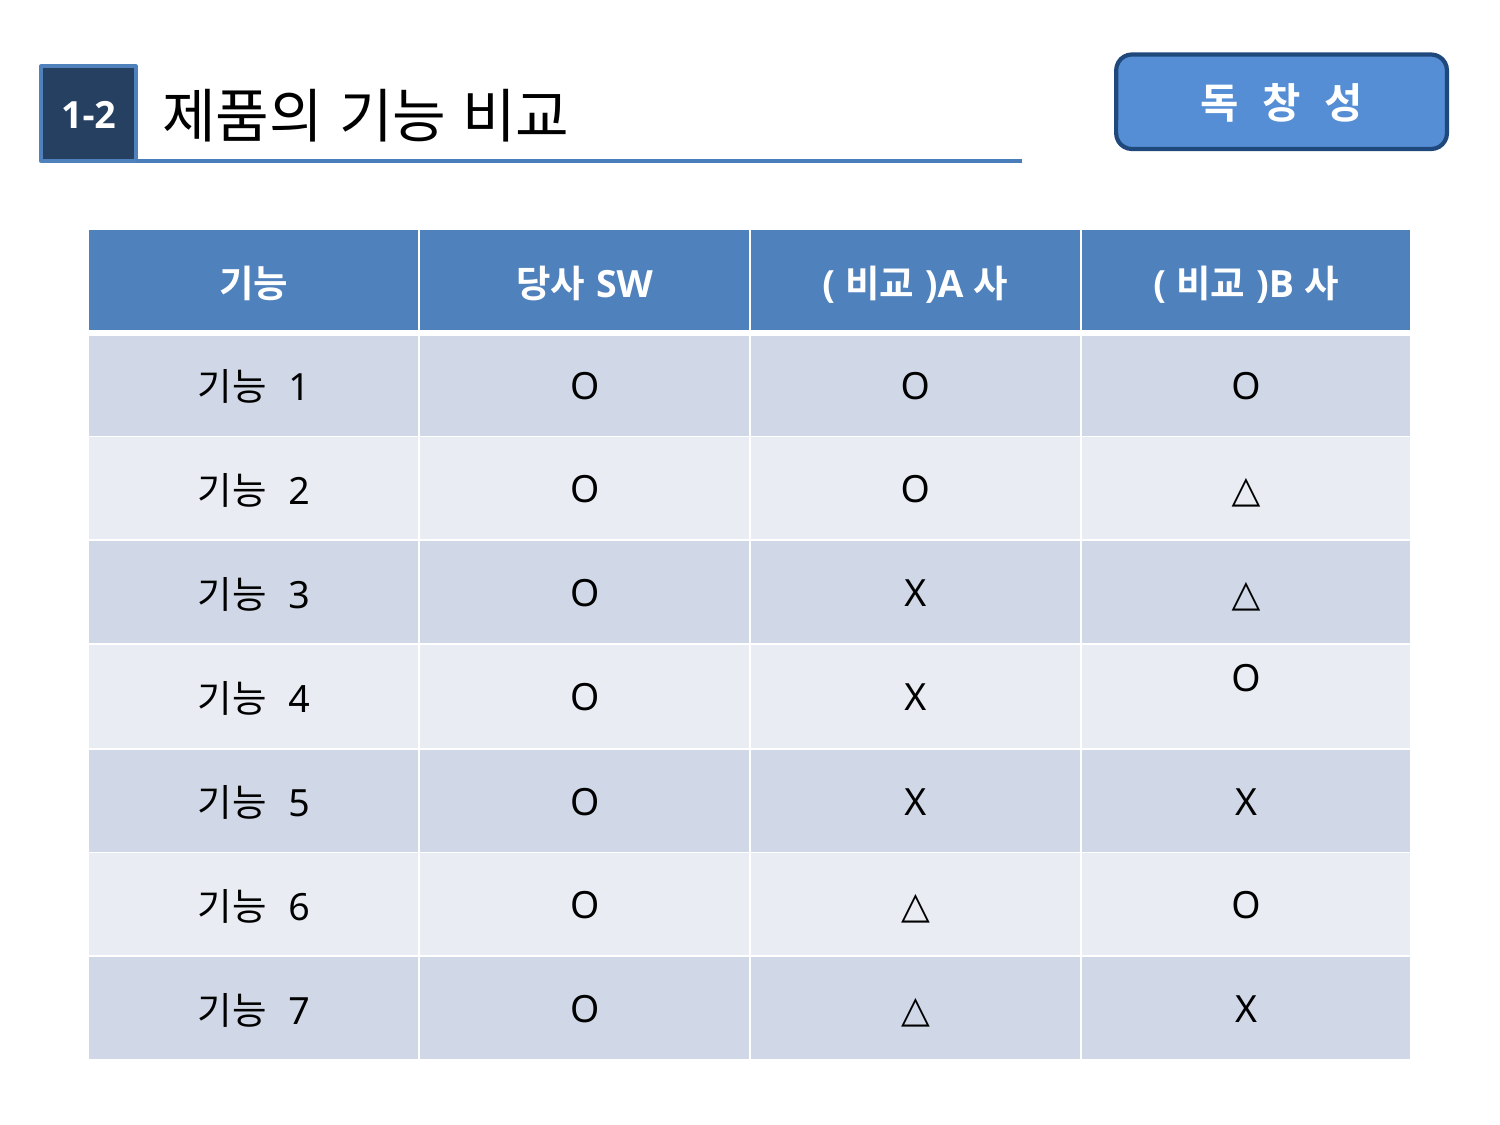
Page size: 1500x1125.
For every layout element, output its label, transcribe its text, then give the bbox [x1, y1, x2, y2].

table_cell O [1082, 645, 1410, 748]
table_cell △ [1082, 437, 1410, 539]
table_cell O [420, 750, 749, 852]
table_cell △ [751, 853, 1080, 955]
table_cell O [751, 437, 1080, 539]
table_header 기능 [89, 230, 418, 330]
table_cell O [1082, 336, 1410, 436]
table_cell 기능 2 [89, 437, 418, 539]
table_cell O [420, 437, 749, 539]
table_header (비교)A사 [751, 230, 1080, 330]
table_header (비교)B사 [1082, 230, 1410, 330]
table_cell X [751, 750, 1080, 852]
table_cell 기능 1 [89, 336, 418, 436]
table_cell O [751, 336, 1080, 436]
table_cell O [420, 853, 749, 955]
table_header 당사SW [420, 230, 749, 330]
table_cell X [1082, 957, 1410, 1059]
table_cell O [1082, 853, 1410, 955]
table_cell O [420, 957, 749, 1059]
table_cell 기능 5 [89, 750, 418, 852]
table_cell O [420, 645, 749, 748]
table_cell 기능 4 [89, 645, 418, 748]
text_box 독 창 성 [1114, 52, 1450, 152]
table_cell O [420, 541, 749, 643]
table_cell △ [1082, 541, 1410, 643]
table_cell 기능 3 [89, 541, 418, 643]
table_cell X [751, 645, 1080, 748]
table_cell △ [751, 957, 1080, 1059]
table_cell O [420, 336, 749, 436]
table_cell X [1082, 750, 1410, 852]
table_cell 기능 7 [89, 957, 418, 1059]
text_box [40, 66, 1022, 162]
table_cell X [751, 541, 1080, 643]
table_cell 기능 6 [89, 853, 418, 955]
